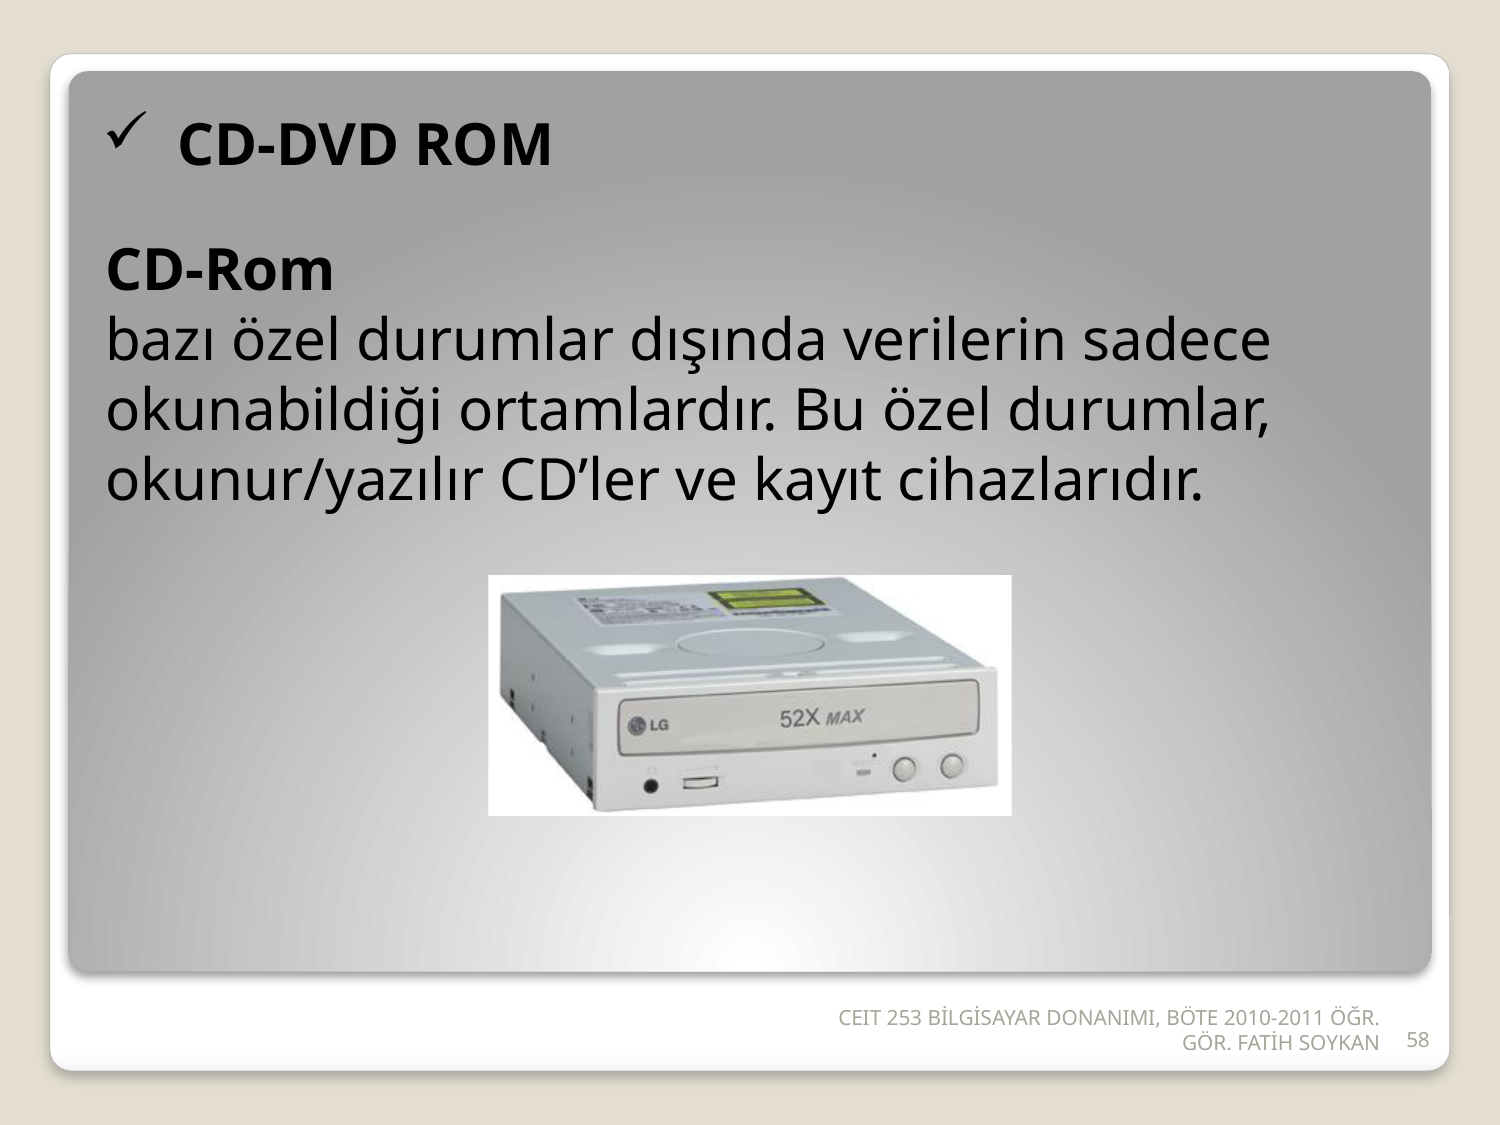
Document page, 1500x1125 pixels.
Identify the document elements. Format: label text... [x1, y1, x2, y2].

slide_number 58 [1395, 1002, 1445, 1063]
text_box CD-Rom bazı özel durumlar dışında verilerin sadece okunabildiği ortamlardır. Bu özel durumlar, okunur/yazılır CD’ler ve kayıt cihazlarıdır. [90, 224, 1378, 520]
text_box CD-DVD ROM [87, 49, 1413, 185]
picture [487, 574, 1012, 816]
footer CEIT 253 BİLGİSAYAR DONANIMI, BÖTE 2010-2011 ÖĞR. GÖR. FATİH SOYKAN [800, 1002, 1395, 1063]
